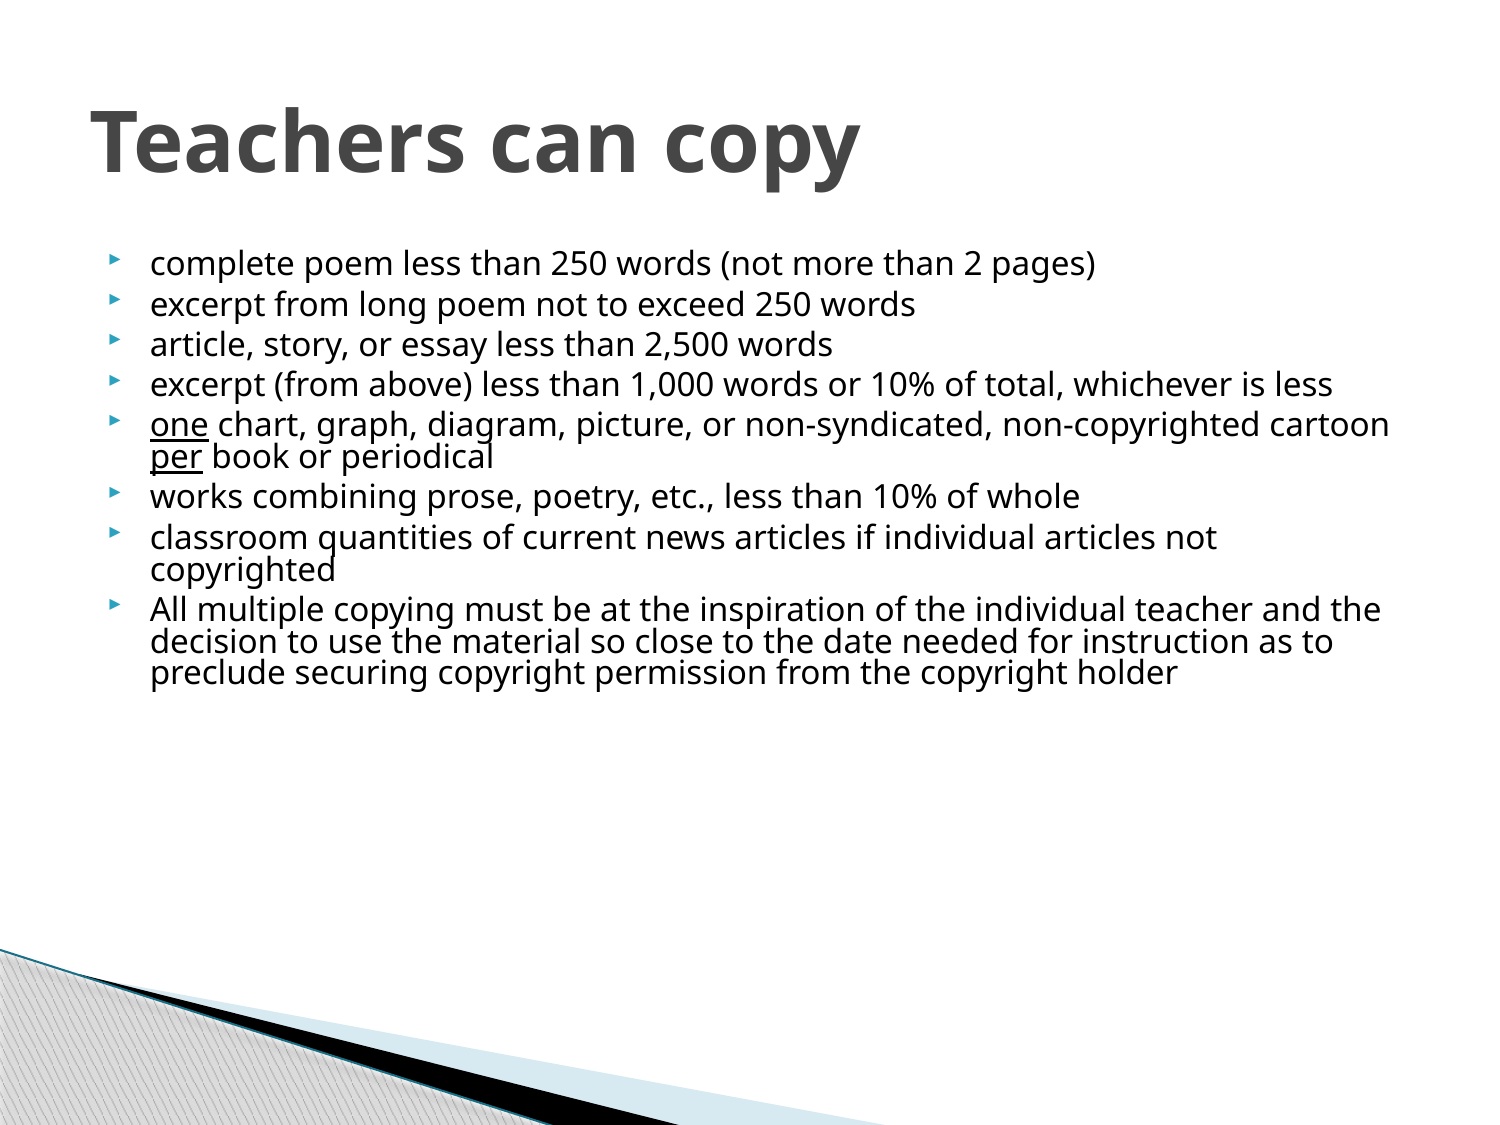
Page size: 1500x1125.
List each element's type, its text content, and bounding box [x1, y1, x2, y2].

list complete poem less than 250 words (not more than 2 pages) excerpt from long poem not to exceed 250 words article, story, or essay less than 2,500 words excerpt (from above) less than 1,000 words or 10% of total, whichever is less one chart, graph, diagram, picture, or non-syndicated, non-copyrighted cartoon per book or periodical works combining prose, poetry, etc., less than 10% of whole classroom quantities of current news articles if individual articles not copyrighted All multiple copying must be at the inspiration of the individual teacher and the decision to use the material so close to the date needed for instruction as to preclude securing copyright permission from the copyright holder [75, 243, 1425, 986]
title Teachers can copy [75, 45, 1425, 233]
